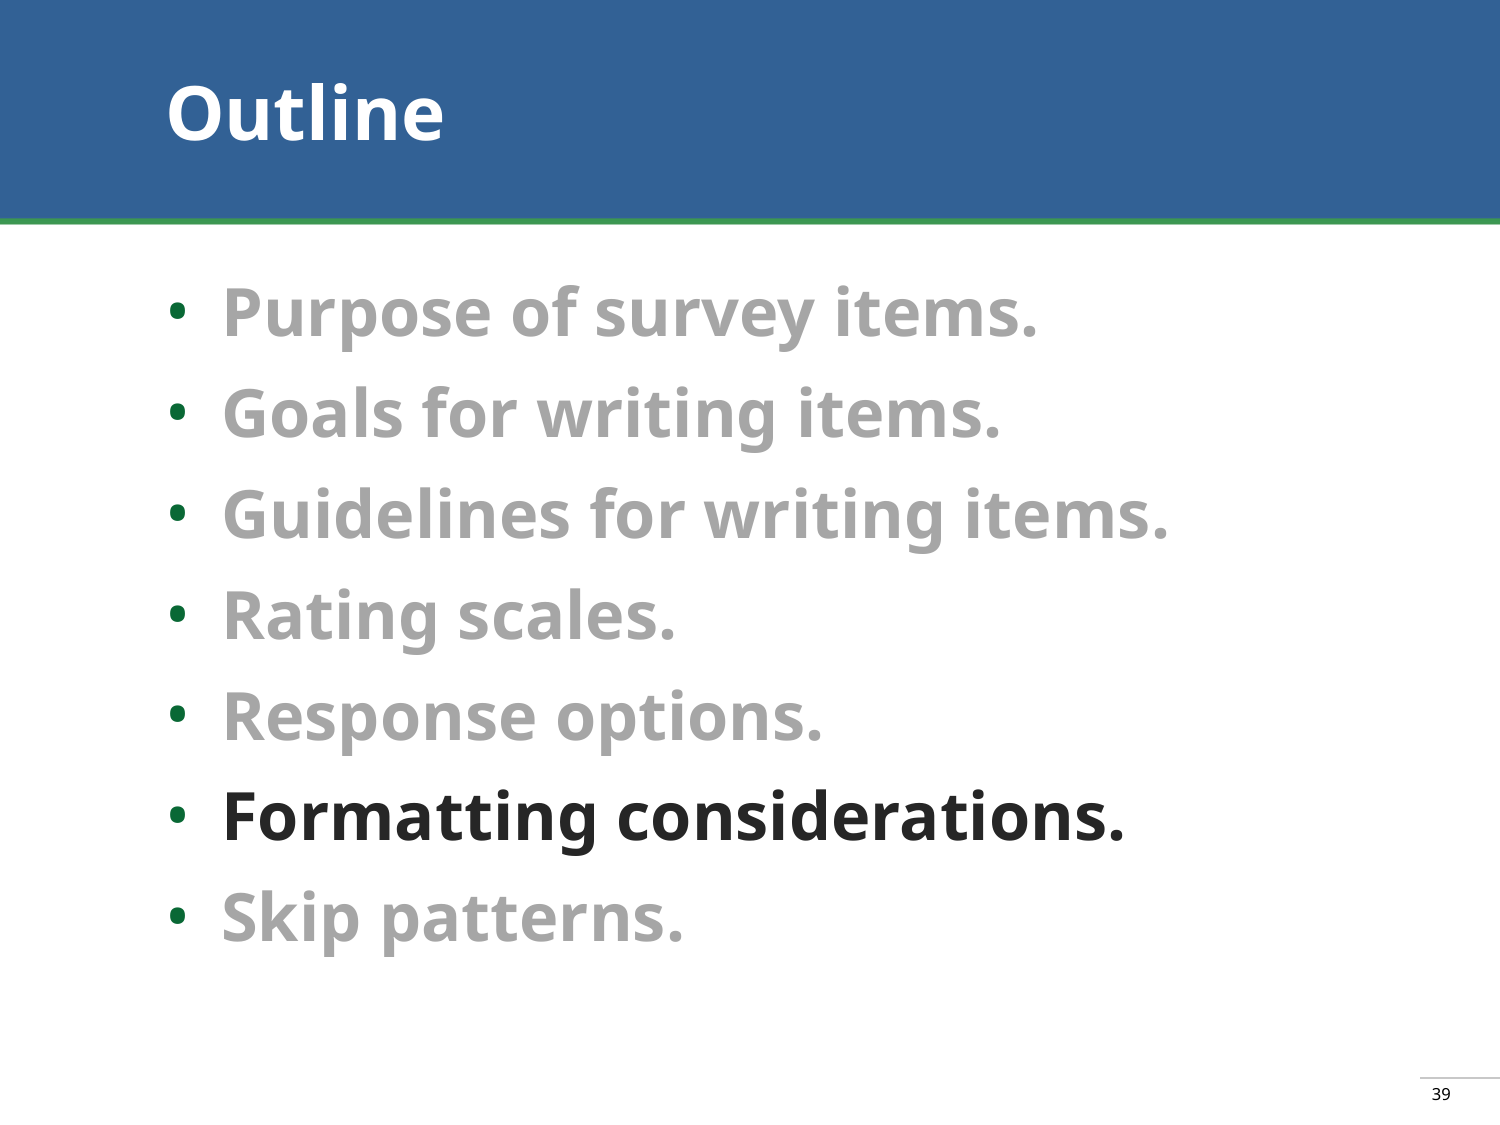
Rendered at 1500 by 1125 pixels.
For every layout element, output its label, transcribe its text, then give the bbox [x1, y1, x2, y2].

list Purpose of survey items. Goals for writing items. Guidelines for writing items. Rating scales. Response options. Formatting considerations. Skip patterns. [150, 262, 1350, 1005]
slide_number 39 [1431, 1085, 1458, 1106]
picture [0, 0, 1500, 1125]
title Outline [150, 0, 1350, 221]
